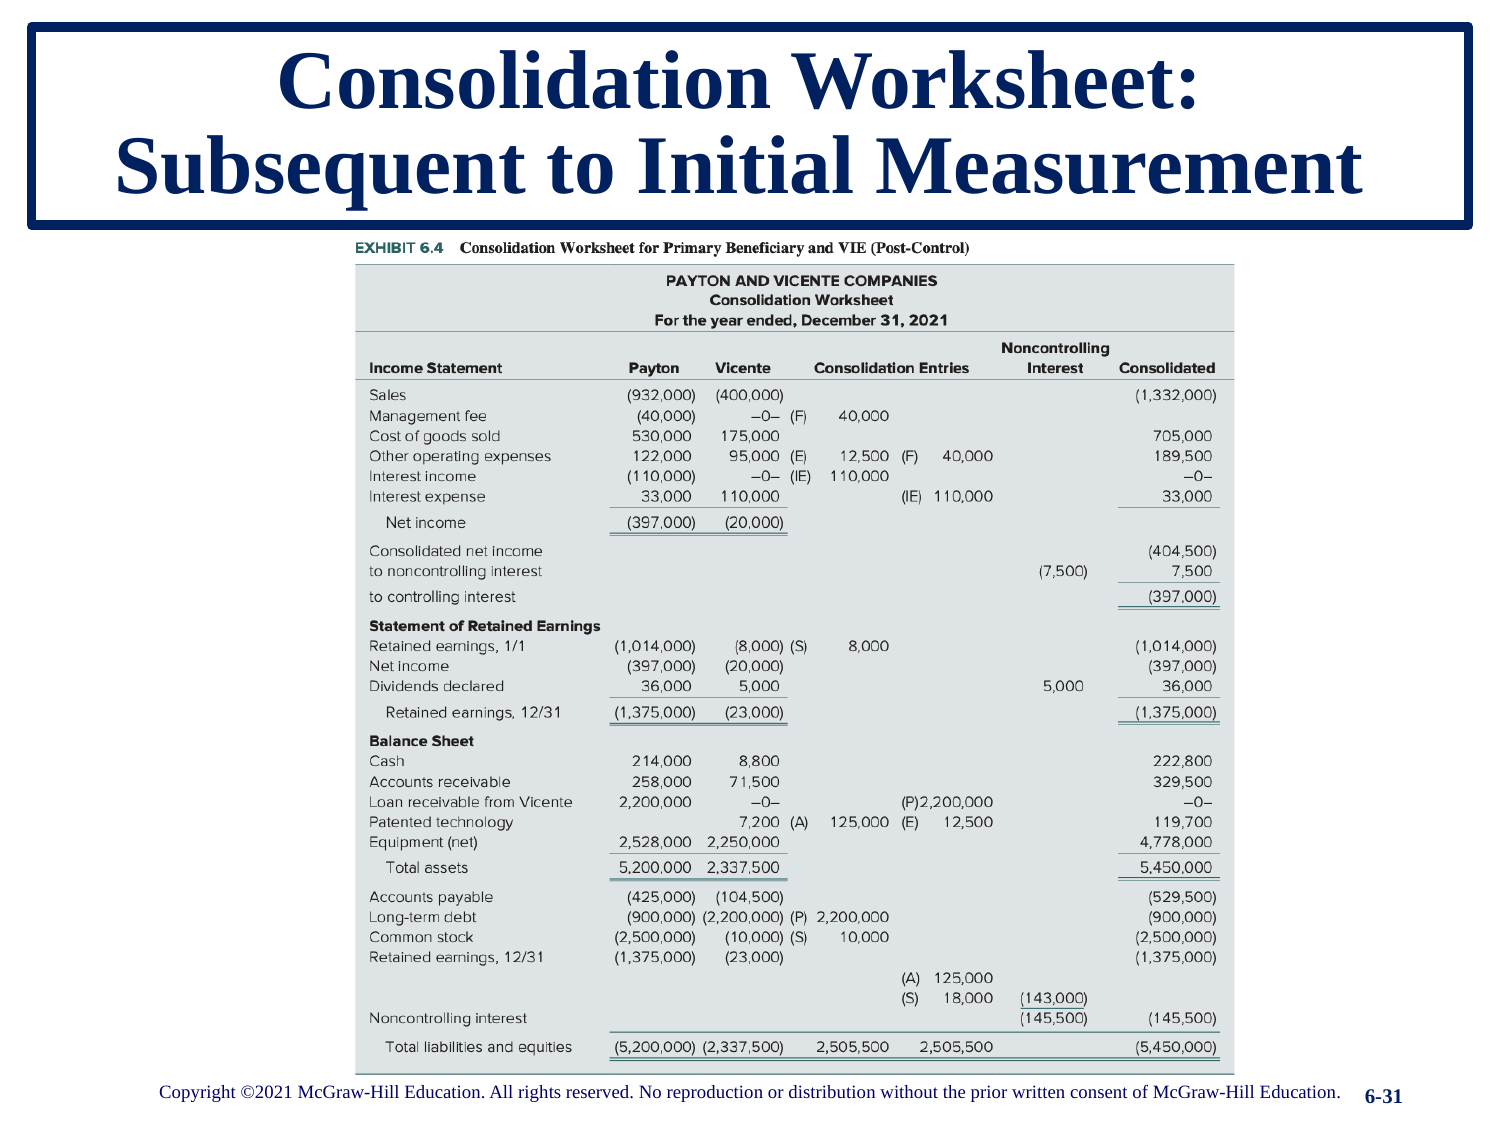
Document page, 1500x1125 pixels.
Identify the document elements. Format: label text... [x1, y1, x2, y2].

text_box Copyright ©2021 McGraw-Hill Education. All rights reserved. No reproduction or distribution without the prior written consent of McGraw-Hill Education. [76, 1072, 1424, 1110]
slide_number 6-31 [1350, 1074, 1438, 1125]
title Consolidation Worksheet: Subsequent to Initial Measurement [27, 22, 1473, 230]
picture [349, 237, 1238, 1078]
